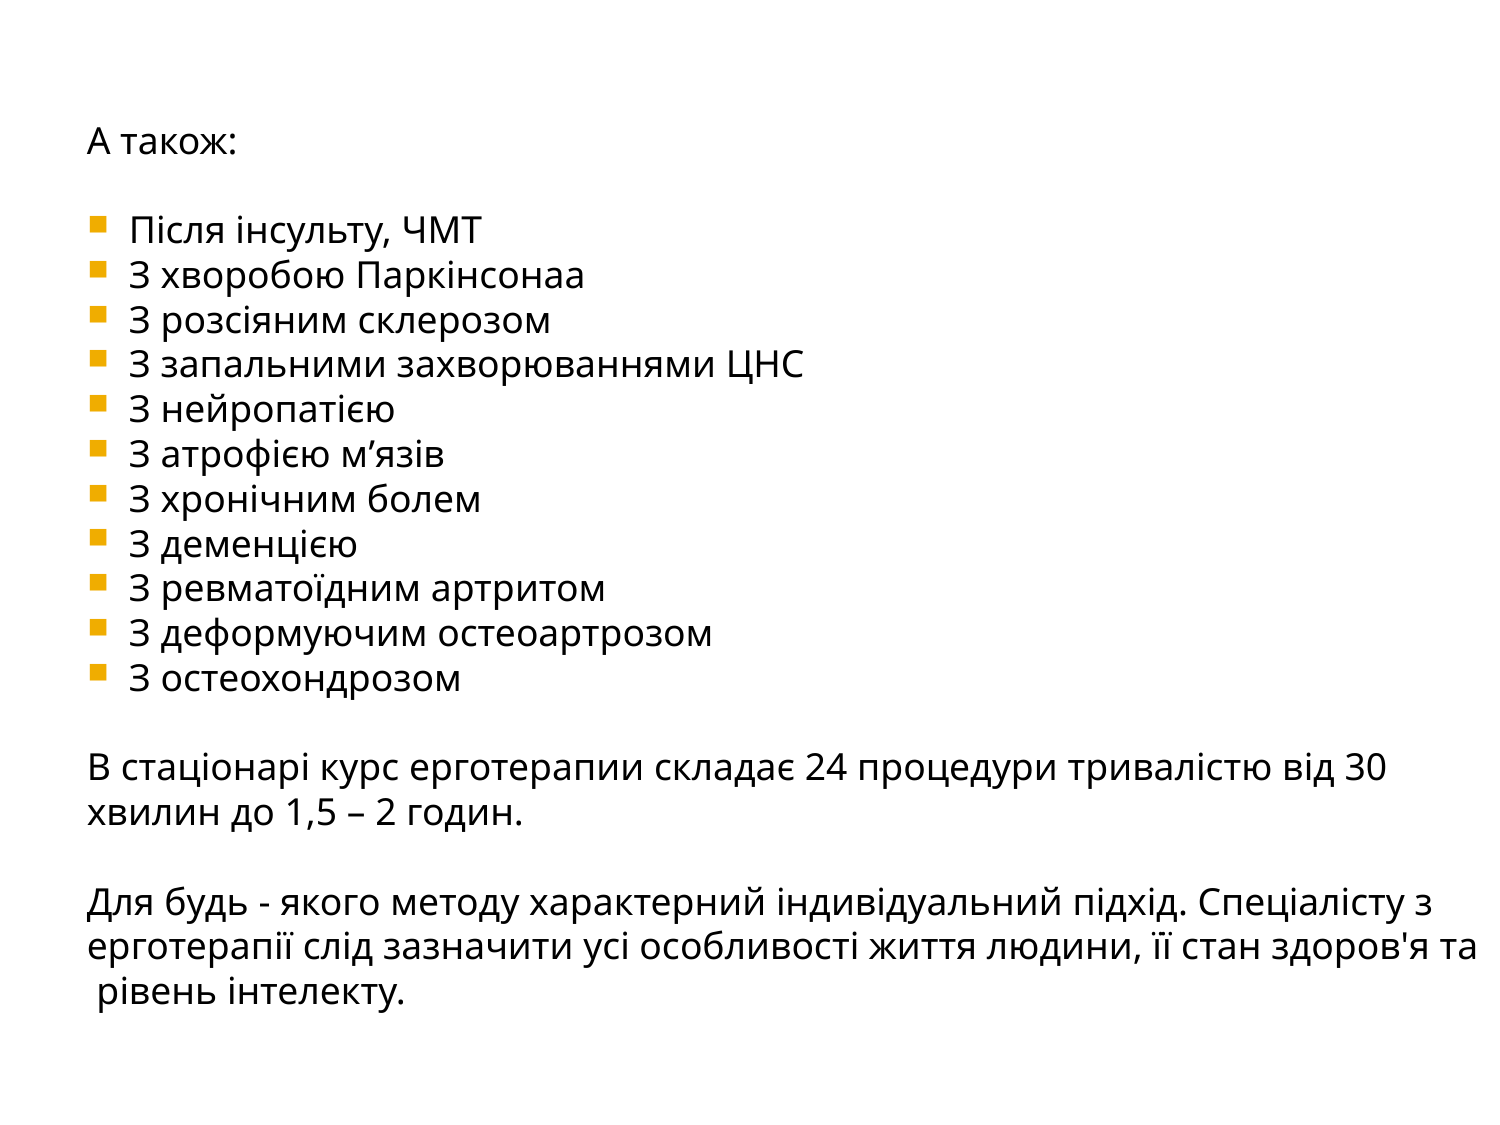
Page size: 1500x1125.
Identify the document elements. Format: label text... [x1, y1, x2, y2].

list А також: Після інсульту, ЧМТ З хворобою Паркінсонаа З розсіяним склерозом З запальними захворюваннями ЦНС З нейропатією З атрофією м’язів З хронічним болем З деменцією З ревматоїдним артритом З деформуючим остеоартрозом З остеохондрозом В стаціонарі курс ерготерапии складає 24 процедури тривалістю від 30 хвилин до 1,5 – 2 годин. Для будь - якого методу характерний індивідуальний підхід. Спеціалісту з ерготерапії слід зазначити усі особливості життя людини, її стан здоров'я та рівень інтелекту. [62, 101, 1498, 1027]
